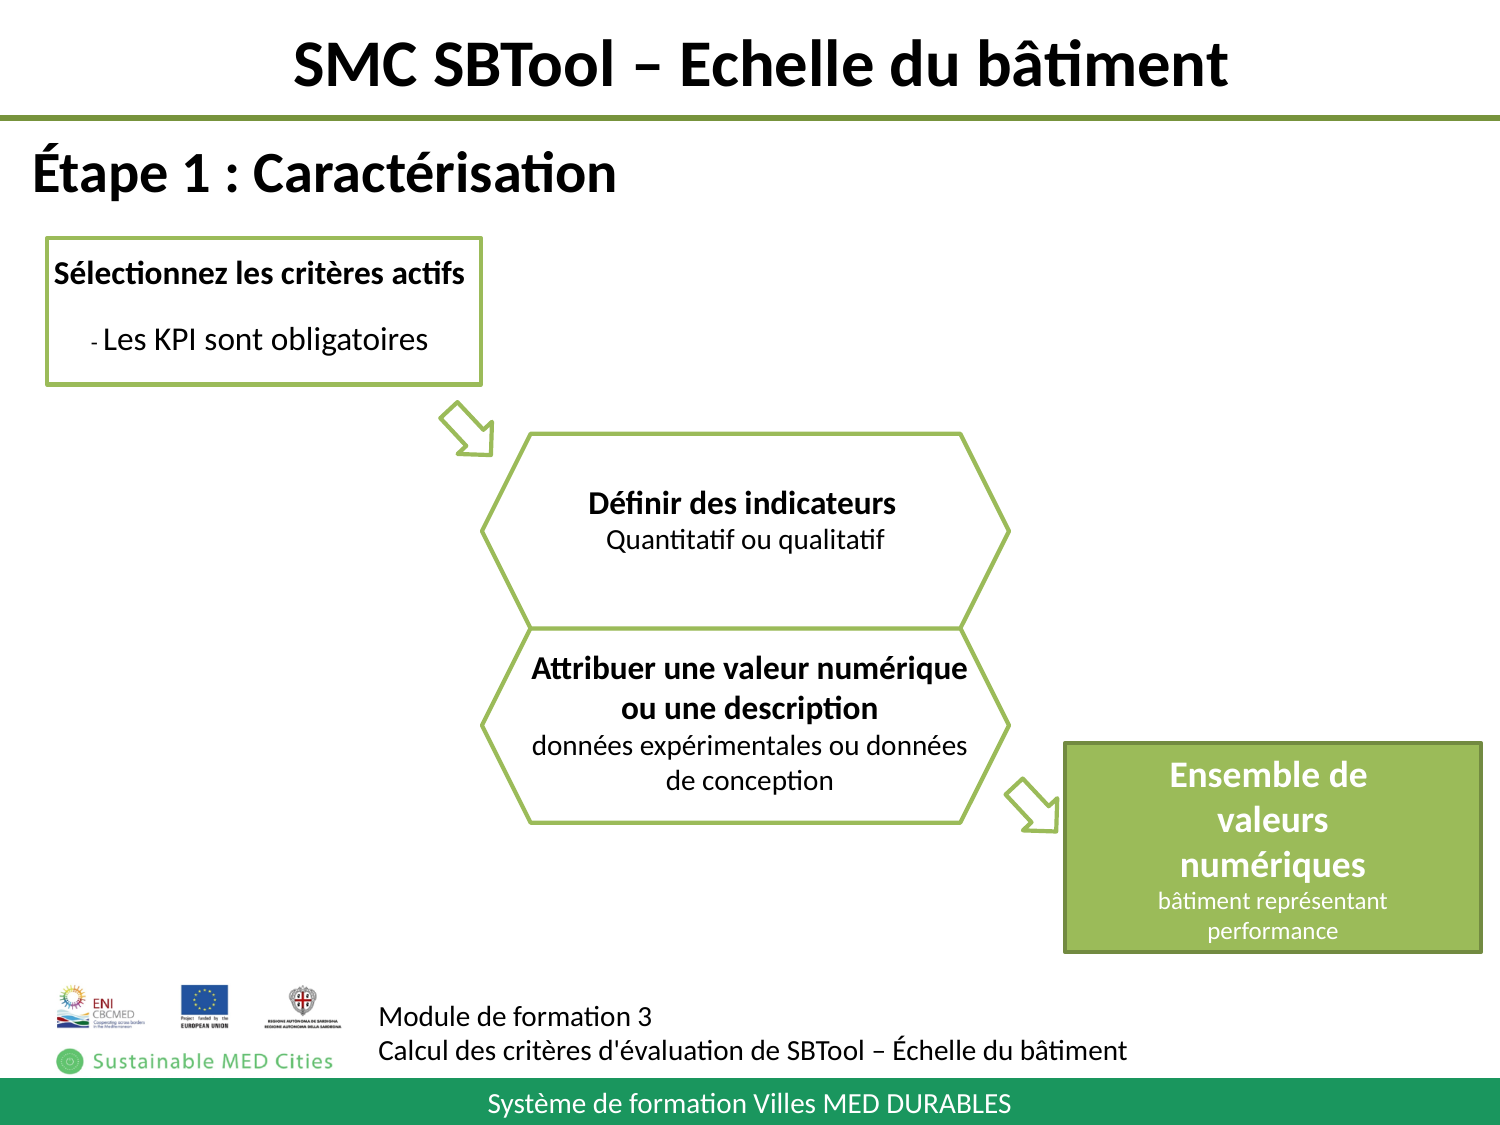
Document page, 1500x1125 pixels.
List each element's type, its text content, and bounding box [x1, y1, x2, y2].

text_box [0, 237, 522, 385]
text_box Ensemble de valeurs numériques bâtiment représentant performance [1063, 741, 1483, 954]
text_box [481, 433, 1010, 824]
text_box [0, 970, 1500, 1125]
text_box Étape 1 : Caractérisation [17, 126, 633, 212]
text_box [1015, 776, 1060, 834]
text_box SMC SBTool – Echelle du bâtiment [278, 12, 1246, 107]
text_box [438, 400, 495, 457]
